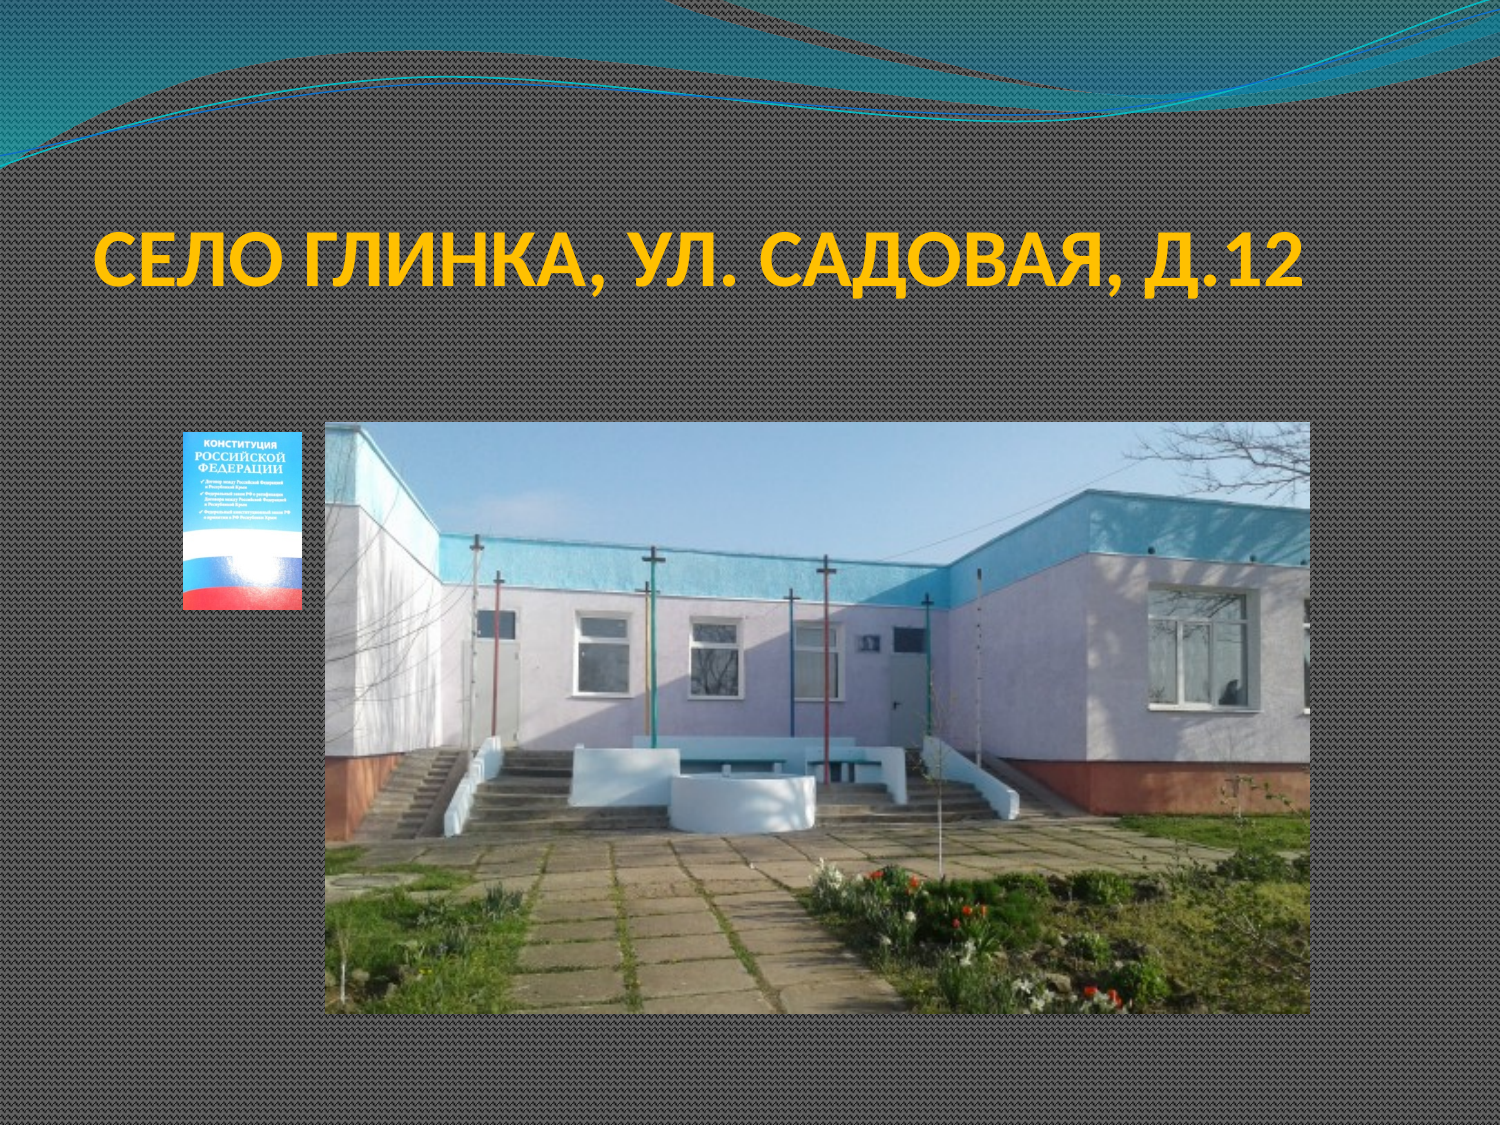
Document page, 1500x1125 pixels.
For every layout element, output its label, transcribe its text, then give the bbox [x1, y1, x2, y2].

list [325, 422, 1310, 1014]
picture [182, 432, 302, 610]
title СЕЛО ГЛИНКА, УЛ. САДОВАЯ, Д.12 [75, 115, 1425, 303]
